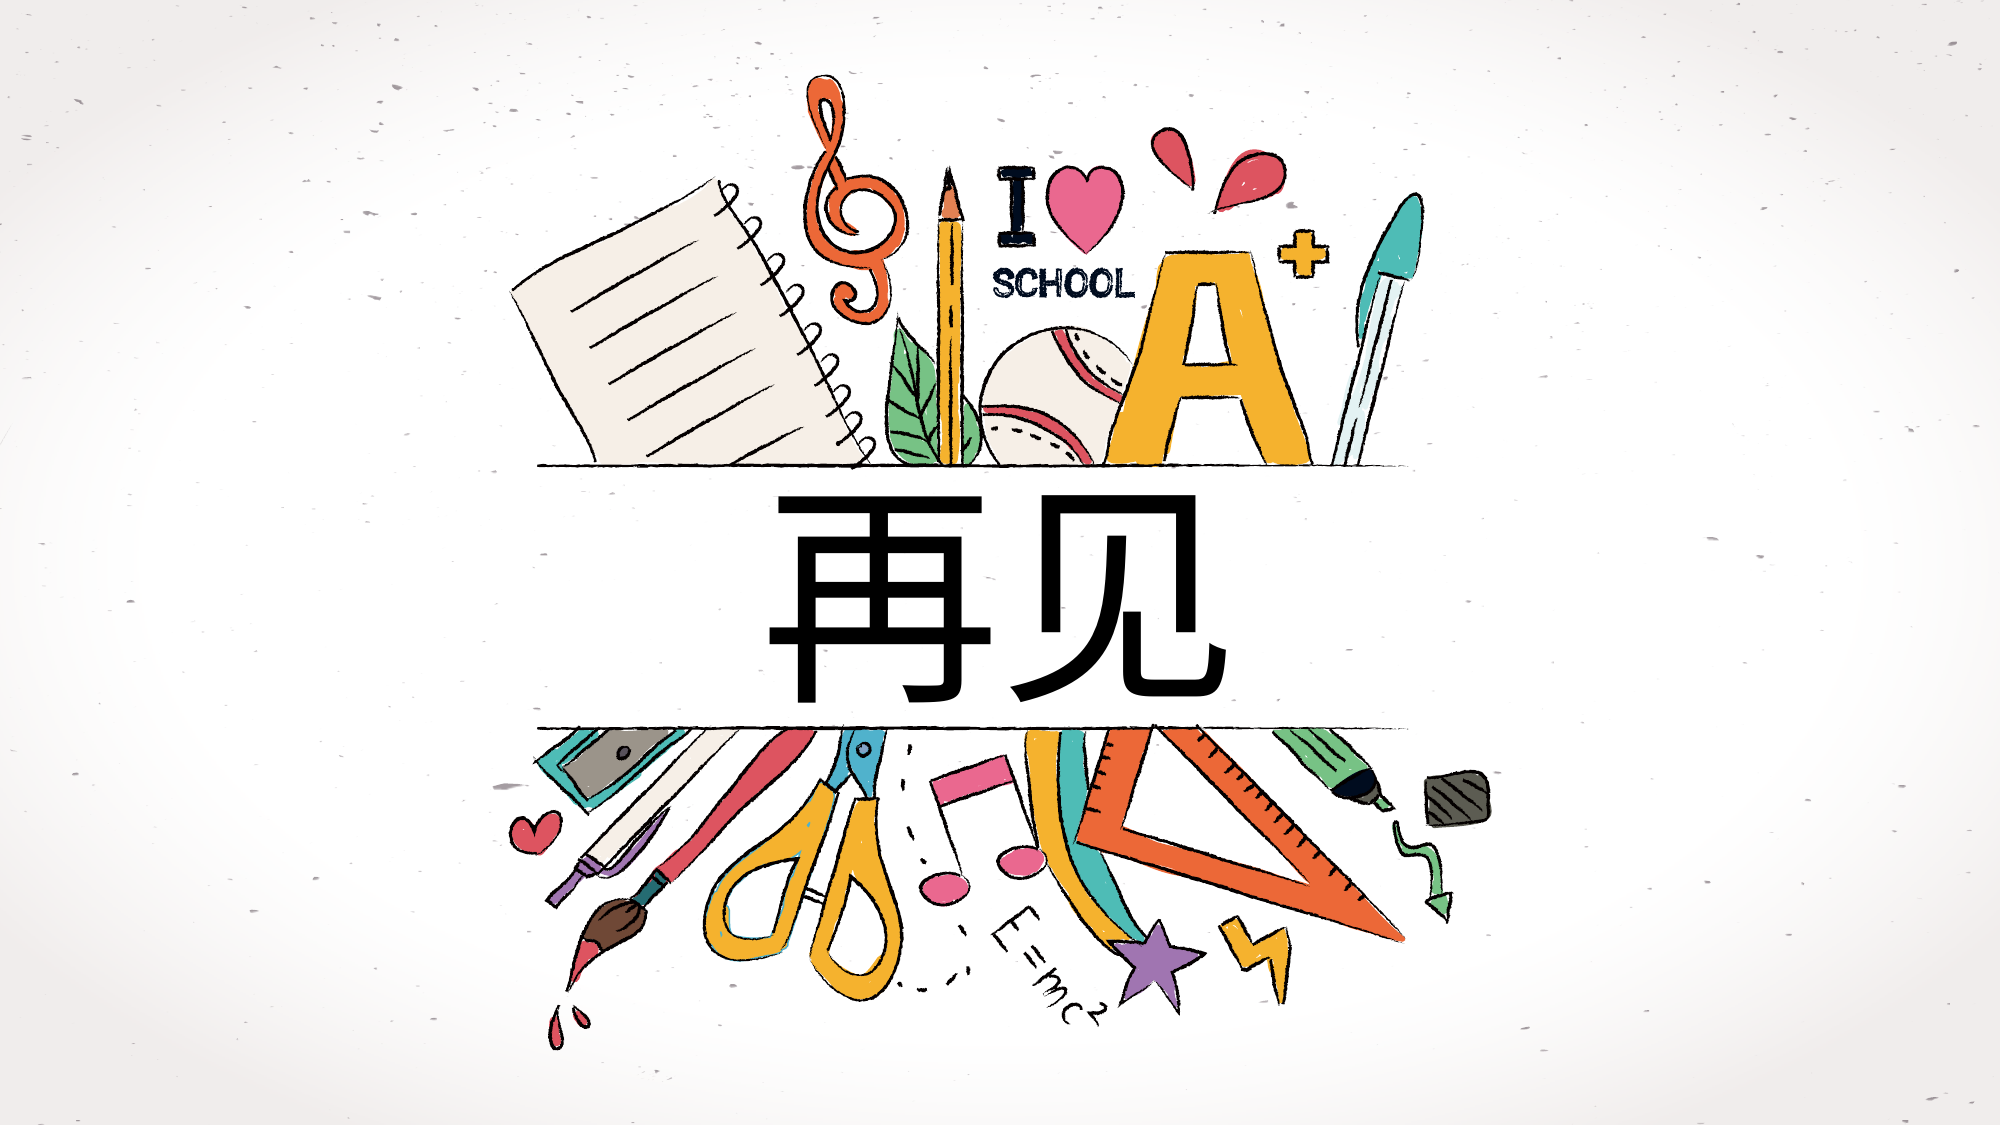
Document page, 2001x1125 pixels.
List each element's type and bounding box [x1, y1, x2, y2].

picture [507, 74, 1493, 1051]
